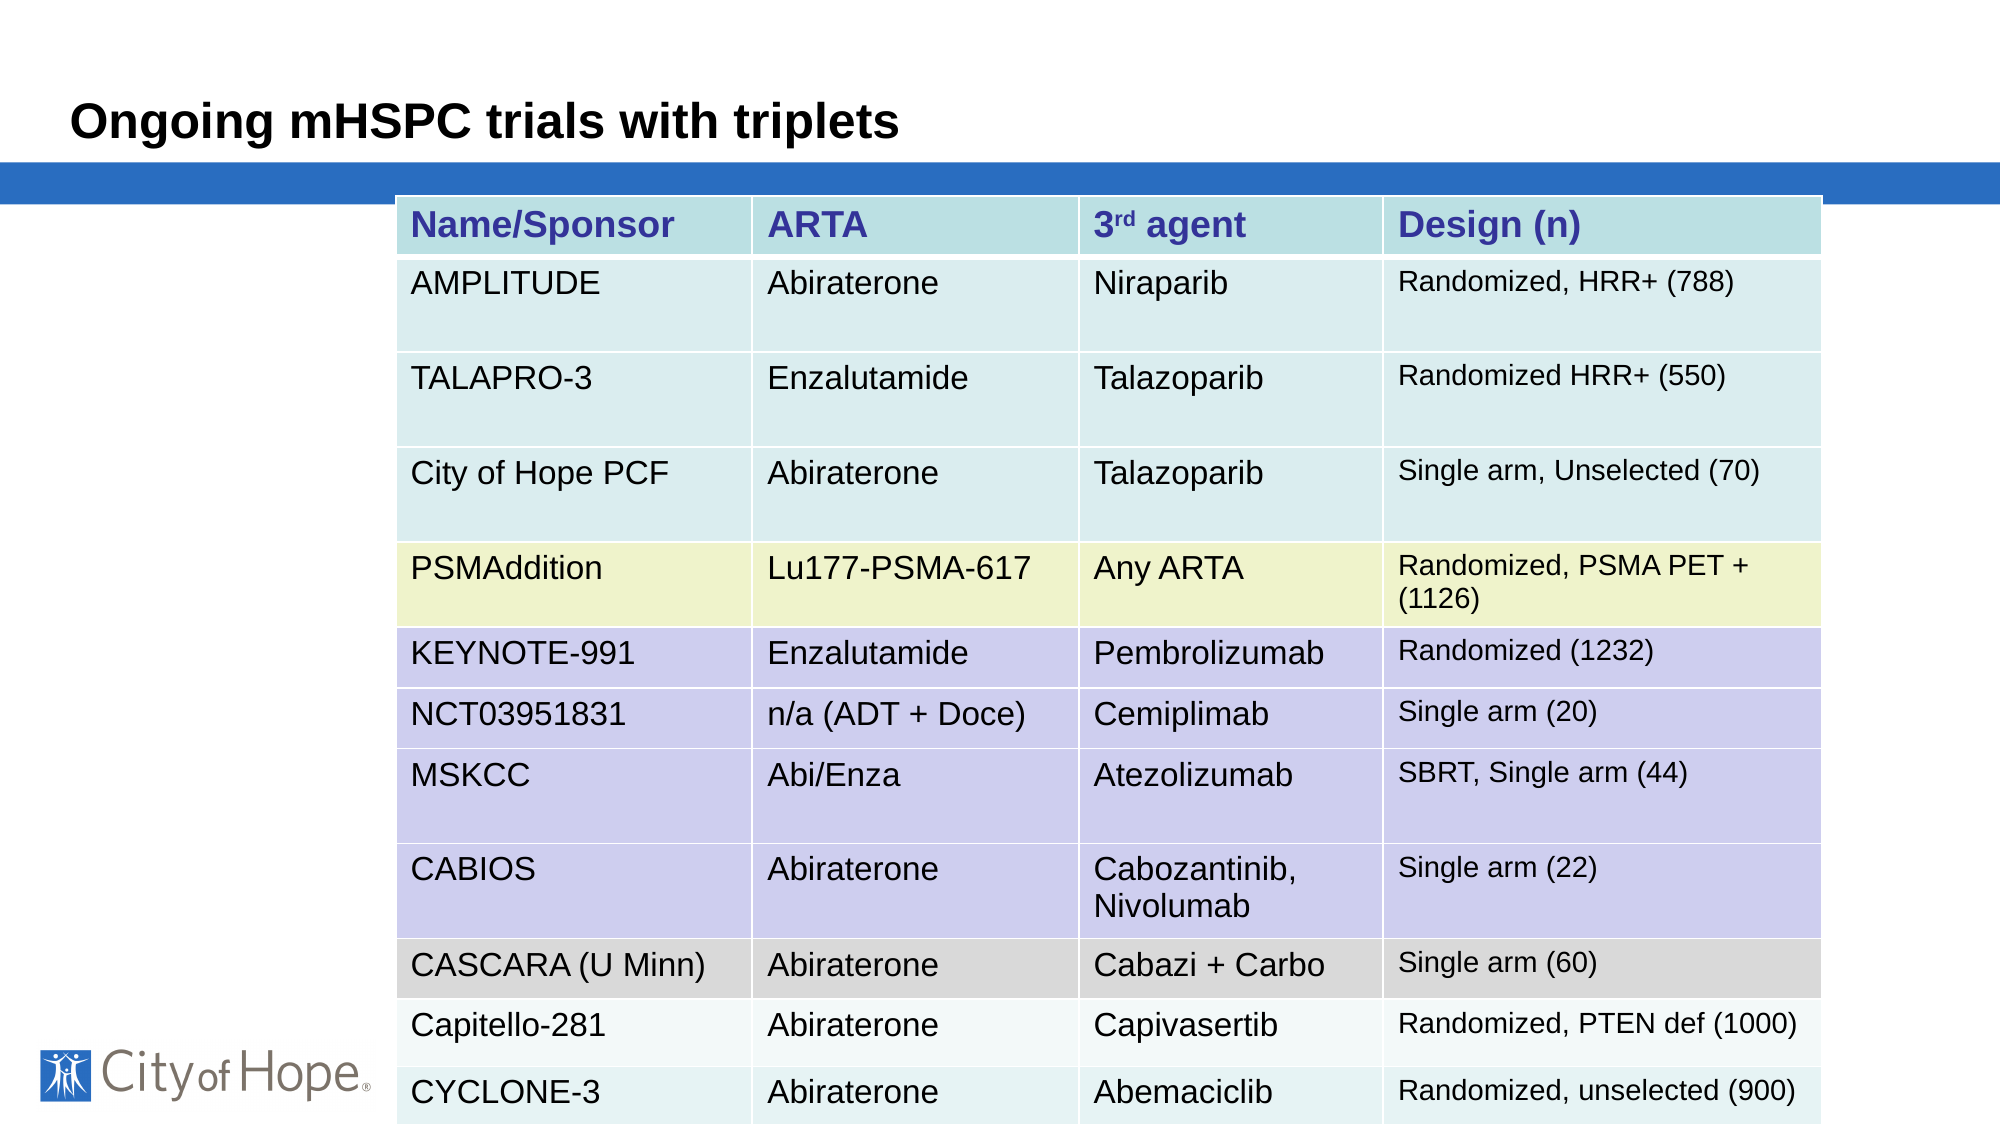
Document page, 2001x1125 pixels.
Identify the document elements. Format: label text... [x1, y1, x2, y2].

table_cell Lu177-PSMA-617 [753, 543, 1078, 626]
table_cell Randomized, HRR+ (788) [1384, 260, 1821, 351]
table_cell Capivasertib [1080, 1000, 1382, 1066]
table_cell Talazoparib [1080, 353, 1382, 446]
table_cell Abiraterone [753, 939, 1078, 998]
table_cell Randomized, PTEN def (1000) [1384, 1000, 1821, 1066]
table_cell Single arm, Unselected (70) [1384, 448, 1821, 541]
table_cell Enzalutamide [753, 353, 1078, 446]
table_cell Cabozantinib, Nivolumab [1080, 844, 1382, 938]
table_header 3rd agent [1080, 197, 1382, 254]
table_cell Abiraterone [753, 844, 1078, 938]
table_header Design (n) [1384, 197, 1821, 254]
table_cell Abiraterone [753, 1067, 1078, 1124]
table_cell PSMAddition [397, 543, 751, 626]
table_cell Randomized, PSMA PET + (1126) [1384, 543, 1821, 626]
table_cell City of Hope PCF [397, 448, 751, 541]
table_cell Abi/Enza [753, 749, 1078, 843]
table_cell CYCLONE-3 [397, 1067, 751, 1124]
table_cell Abemaciclib [1080, 1067, 1382, 1124]
table_header ARTA [753, 197, 1078, 254]
table_cell Randomized (1232) [1384, 628, 1821, 687]
table_cell Abiraterone [753, 448, 1078, 541]
table_cell Atezolizumab [1080, 749, 1382, 843]
table_cell Enzalutamide [753, 628, 1078, 687]
table_cell Abiraterone [753, 260, 1078, 351]
table_cell Pembrolizumab [1080, 628, 1382, 687]
table_cell TALAPRO-3 [397, 353, 751, 446]
table_cell AMPLITUDE [397, 260, 751, 351]
table_cell Cemiplimab [1080, 689, 1382, 748]
table_cell Single arm (22) [1384, 844, 1821, 938]
table_cell SBRT, Single arm (44) [1384, 749, 1821, 843]
table_cell Single arm (20) [1384, 689, 1821, 748]
table_cell Any ARTA [1080, 543, 1382, 626]
table_header Name/Sponsor [397, 197, 751, 254]
table_cell Talazoparib [1080, 448, 1382, 541]
table_cell Cabazi + Carbo [1080, 939, 1382, 998]
table_cell CASCARA (U Minn) [397, 939, 751, 998]
table_cell KEYNOTE-991 [397, 628, 751, 687]
title Ongoing mHSPC trials with triplets [54, 69, 1922, 168]
table_cell CABIOS [397, 844, 751, 938]
table_cell n/a (ADT + Doce) [753, 689, 1078, 748]
table_cell Abiraterone [753, 1000, 1078, 1066]
table_cell Randomized, unselected (900) [1384, 1067, 1821, 1124]
table_cell Capitello-281 [397, 1000, 751, 1066]
table_cell NCT03951831 [397, 689, 751, 748]
picture [36, 1039, 376, 1112]
table_cell Single arm (60) [1384, 939, 1821, 998]
table_cell MSKCC [397, 749, 751, 843]
table_cell Niraparib [1080, 260, 1382, 351]
table_cell Randomized HRR+ (550) [1384, 353, 1821, 446]
